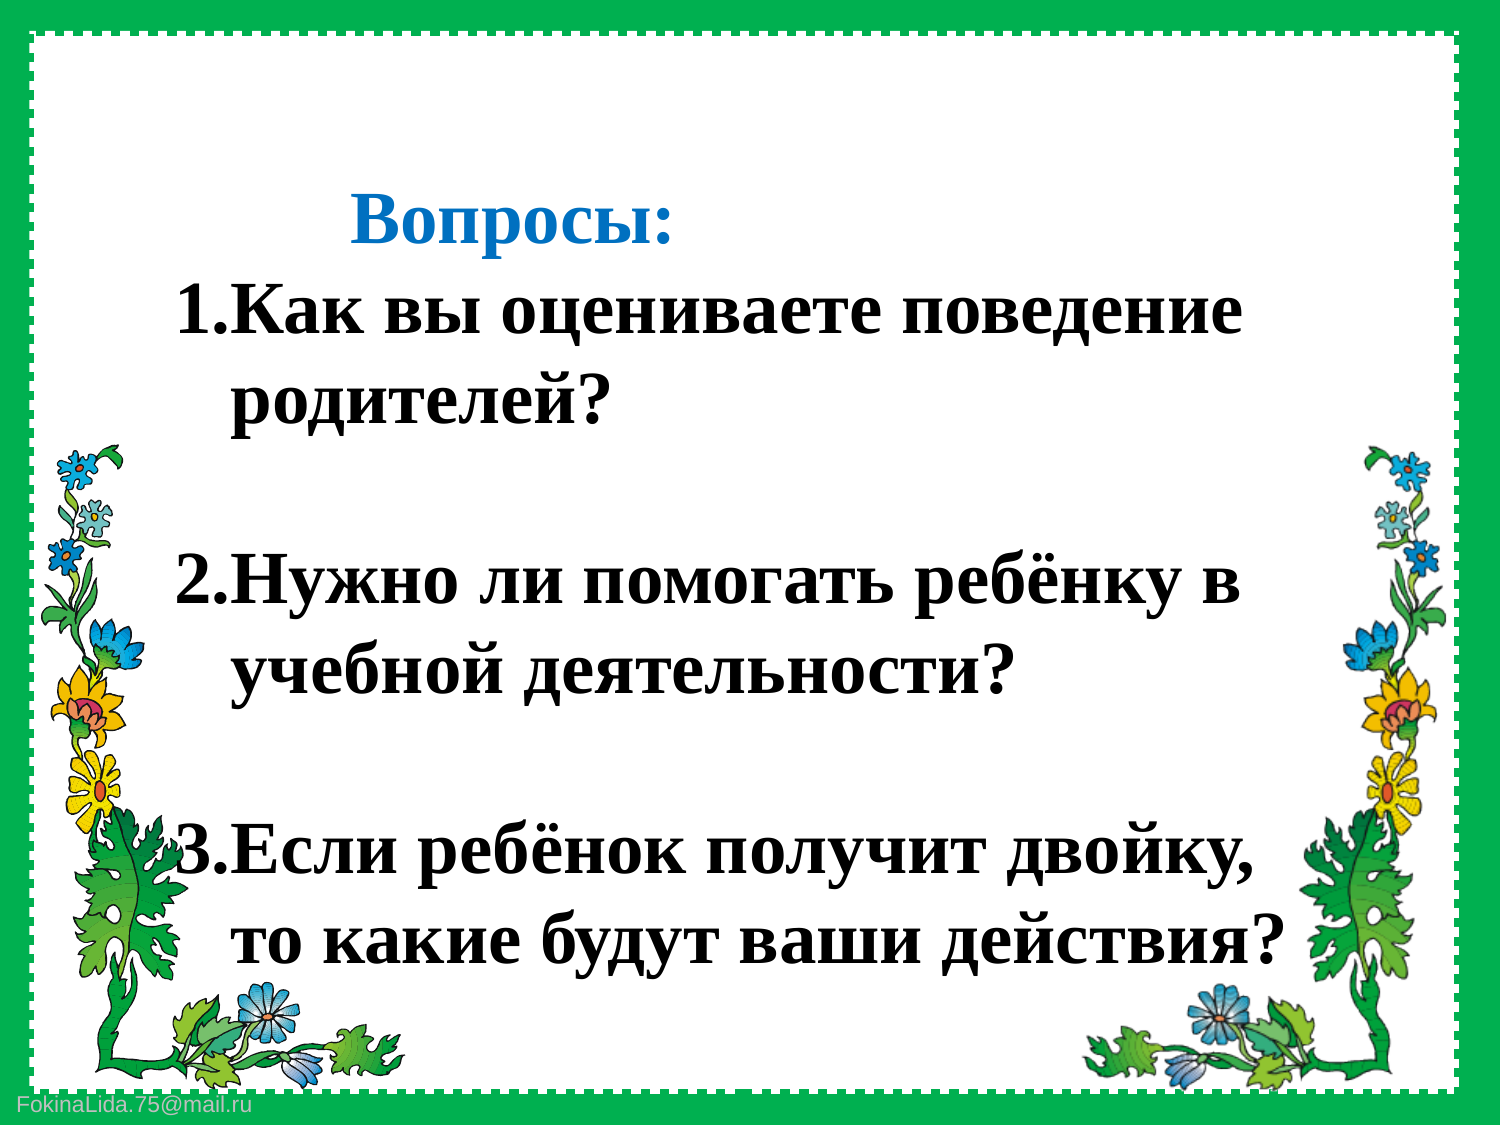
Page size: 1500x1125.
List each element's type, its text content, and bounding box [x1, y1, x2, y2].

text_box Вопросы: 1.Как вы оцениваете поведение родителей? 2.Нужно ли помогать ребёнку в учебной деятельности? 3.Если ребёнок получит двойку, то какие будут ваши действия? [159, 160, 1306, 986]
picture [1080, 444, 1448, 1093]
